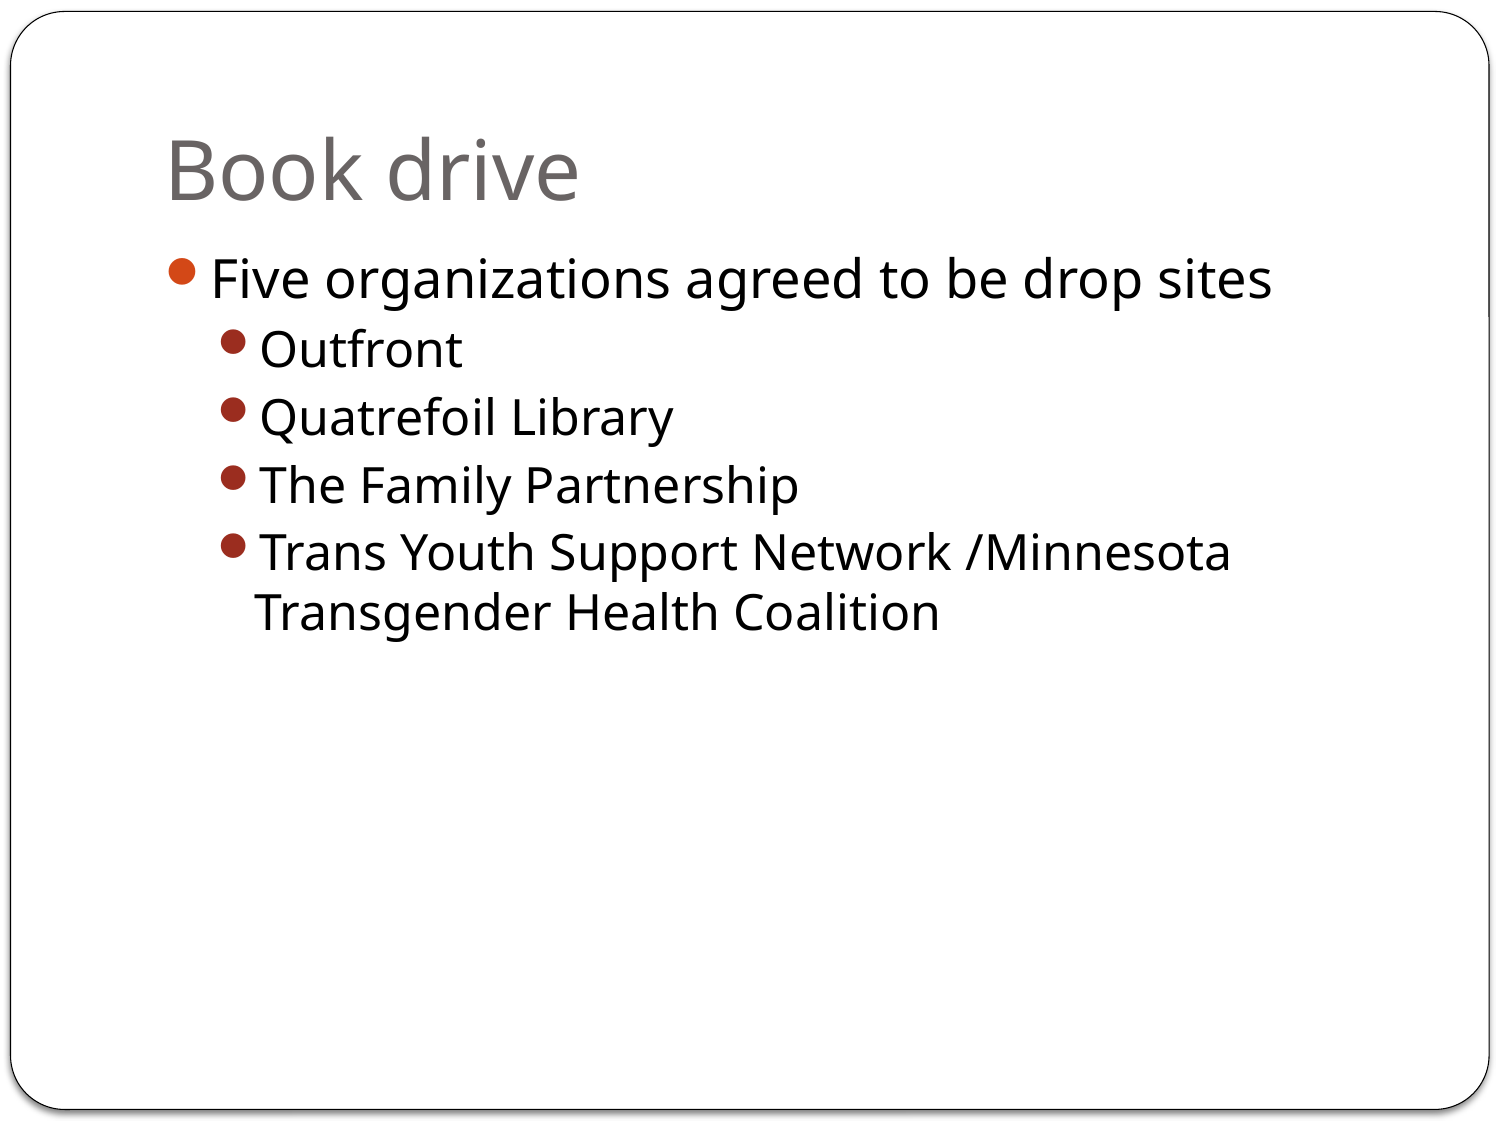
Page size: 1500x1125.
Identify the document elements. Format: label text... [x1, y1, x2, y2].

list Five organizations agreed to be drop sites Outfront Quatrefoil Library The Family Partnership Trans Youth Support Network /Minnesota Transgender Health Coalition [150, 237, 1425, 988]
title Book drive [150, 45, 1425, 233]
